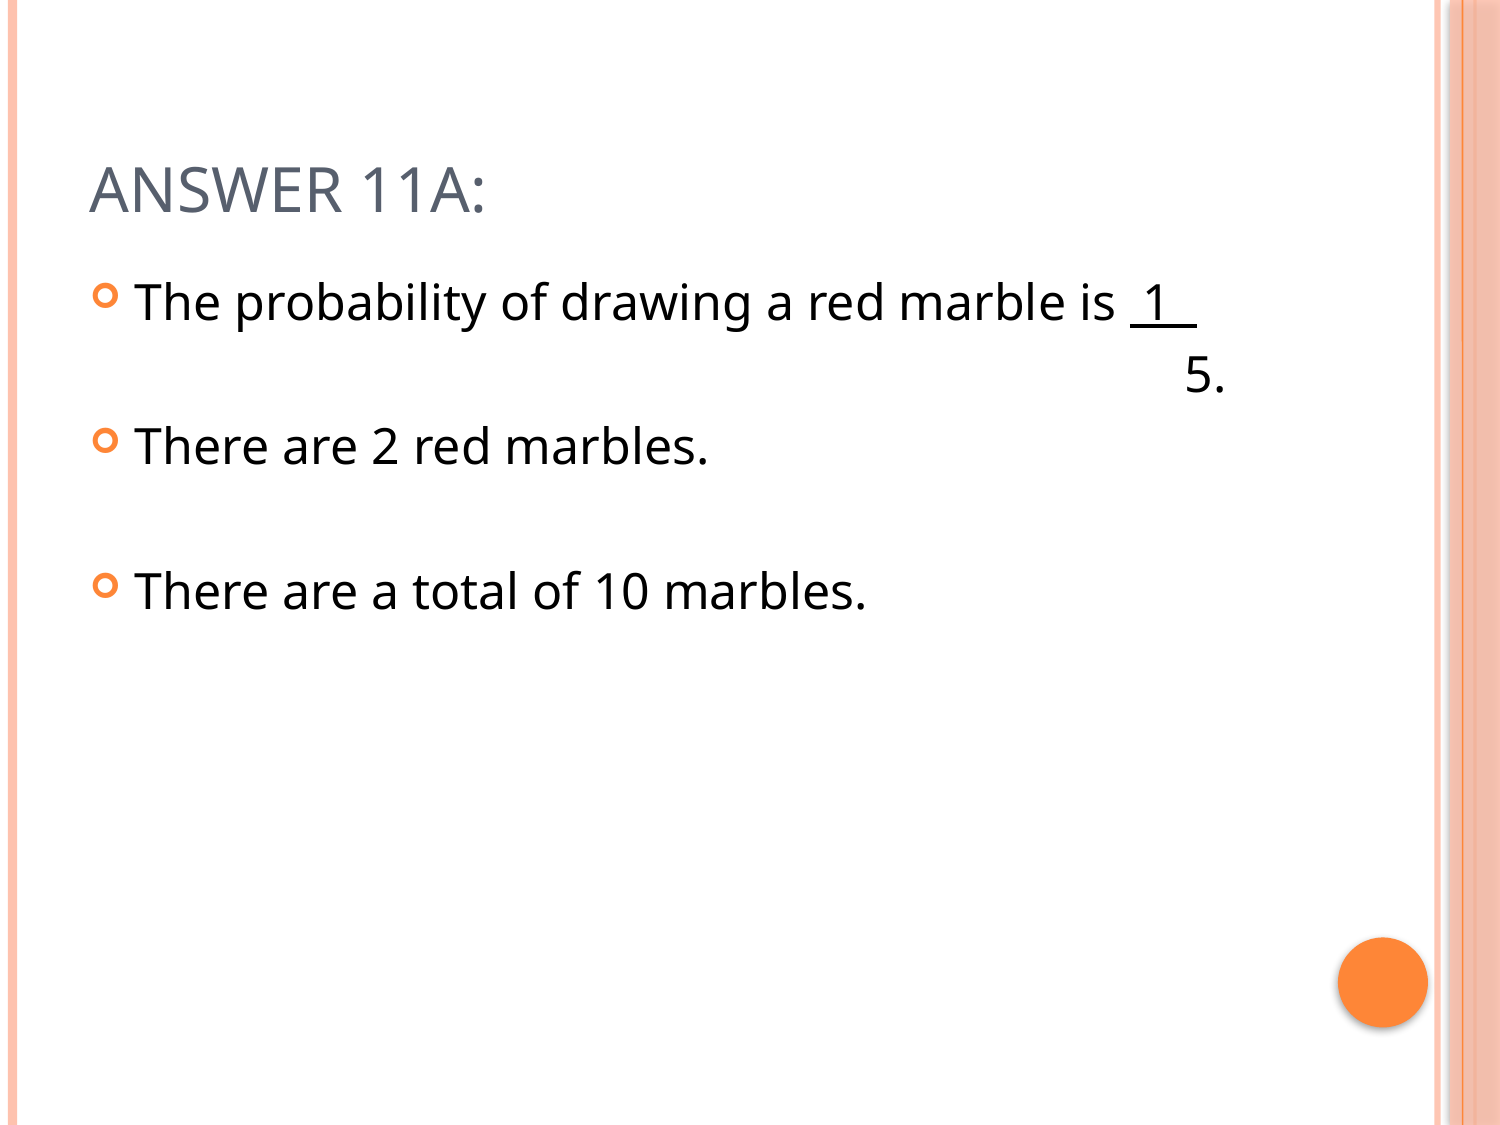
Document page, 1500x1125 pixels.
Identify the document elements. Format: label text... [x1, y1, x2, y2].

title Answer 11A: [75, 45, 1300, 233]
list The probability of drawing a red marble is 1 5. There are 2 red marbles. There are a total of 10 marbles. [75, 262, 1300, 1062]
